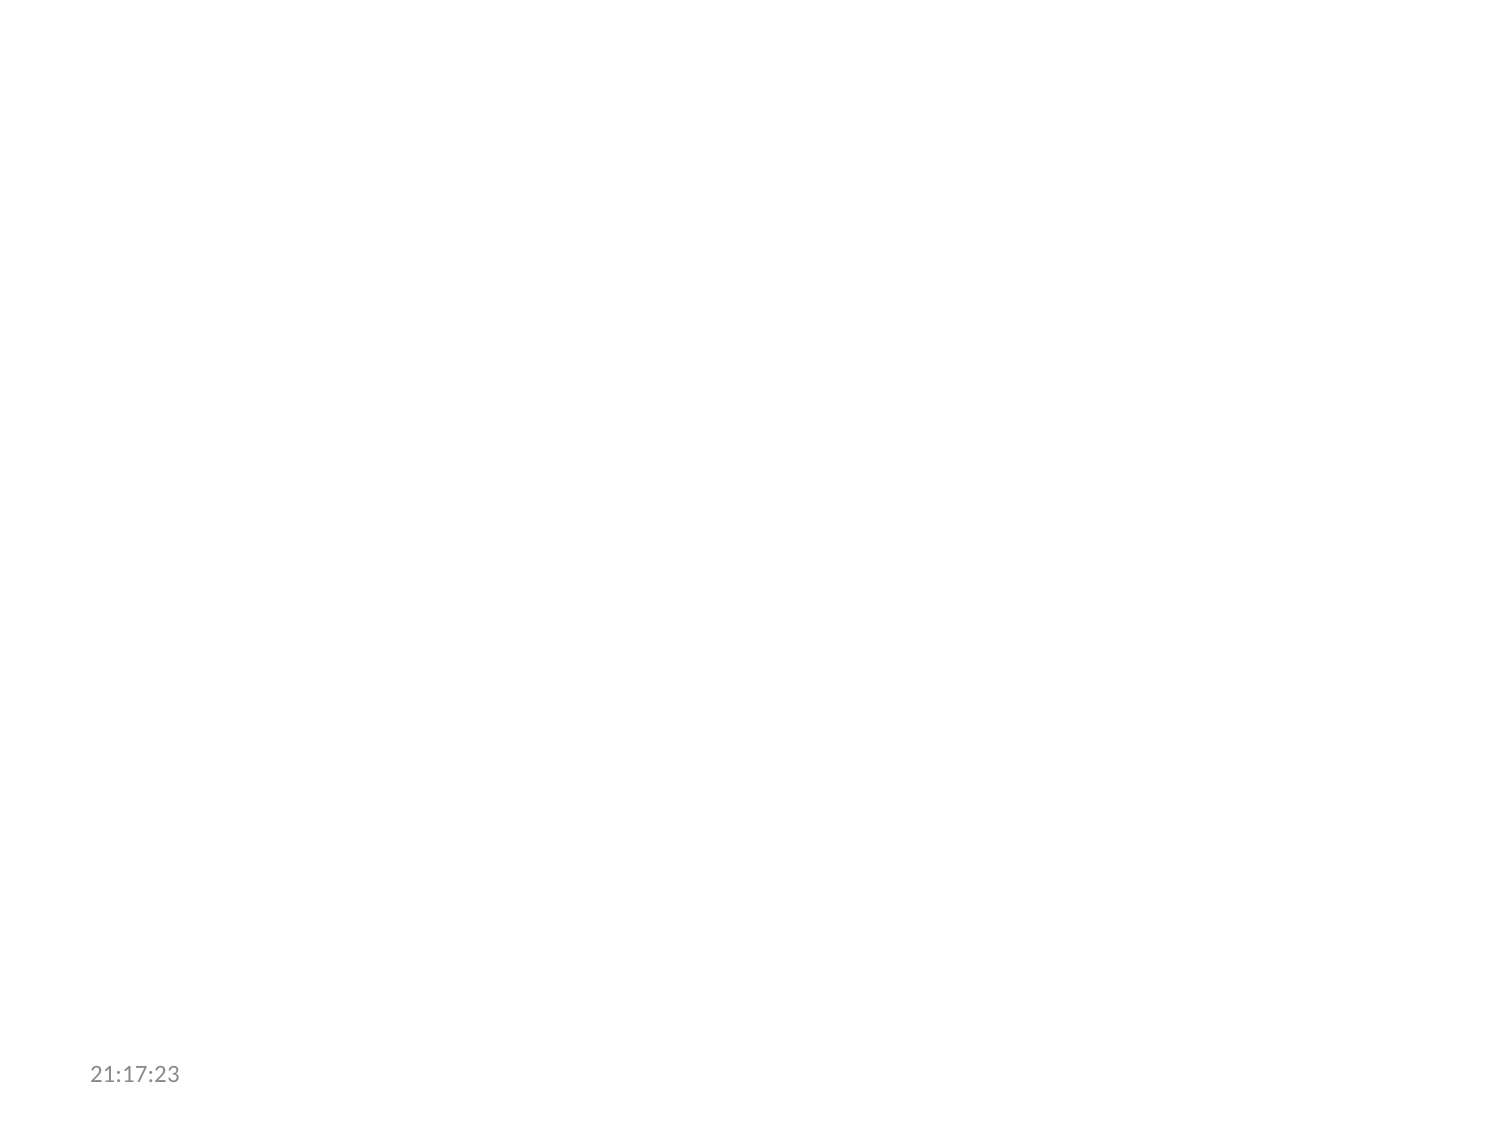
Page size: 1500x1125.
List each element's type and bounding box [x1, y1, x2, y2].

slide_number [75, 1042, 425, 1103]
